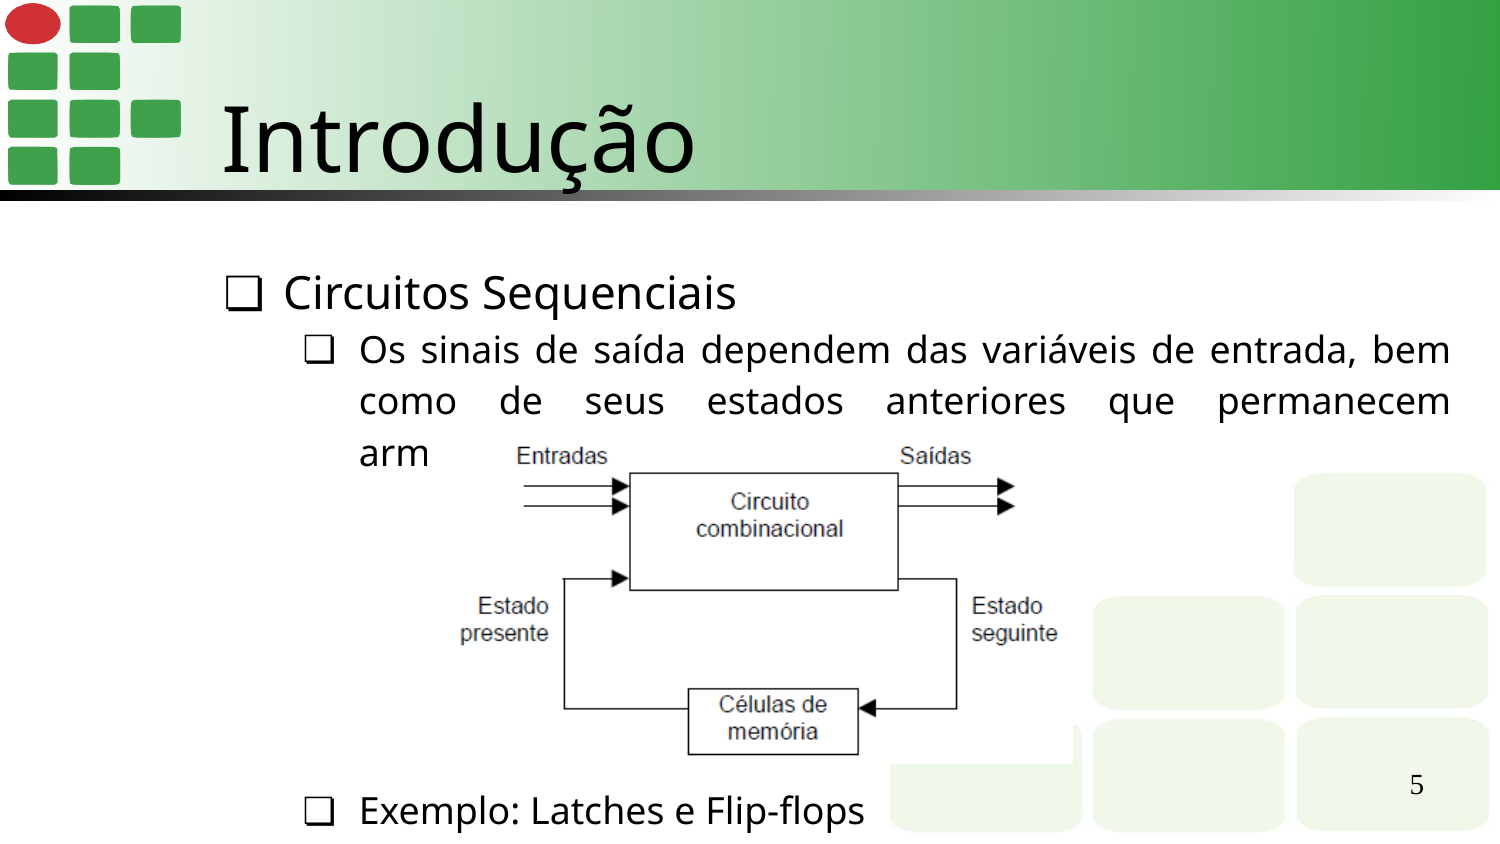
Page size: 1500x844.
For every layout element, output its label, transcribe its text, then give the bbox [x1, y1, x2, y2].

slide_number ‹#› [1368, 768, 1425, 773]
text_box Exemplo: Latches e Flip-flops [193, 773, 1468, 831]
picture [5, 3, 181, 185]
text_box Circuitos Sequenciais Os sinais de saída dependem das variáveis de entrada, bem como de seus estados anteriores que permanecem armazenados. [193, 248, 1468, 438]
text_box Introdução [206, 26, 1468, 207]
picture [427, 437, 1495, 835]
